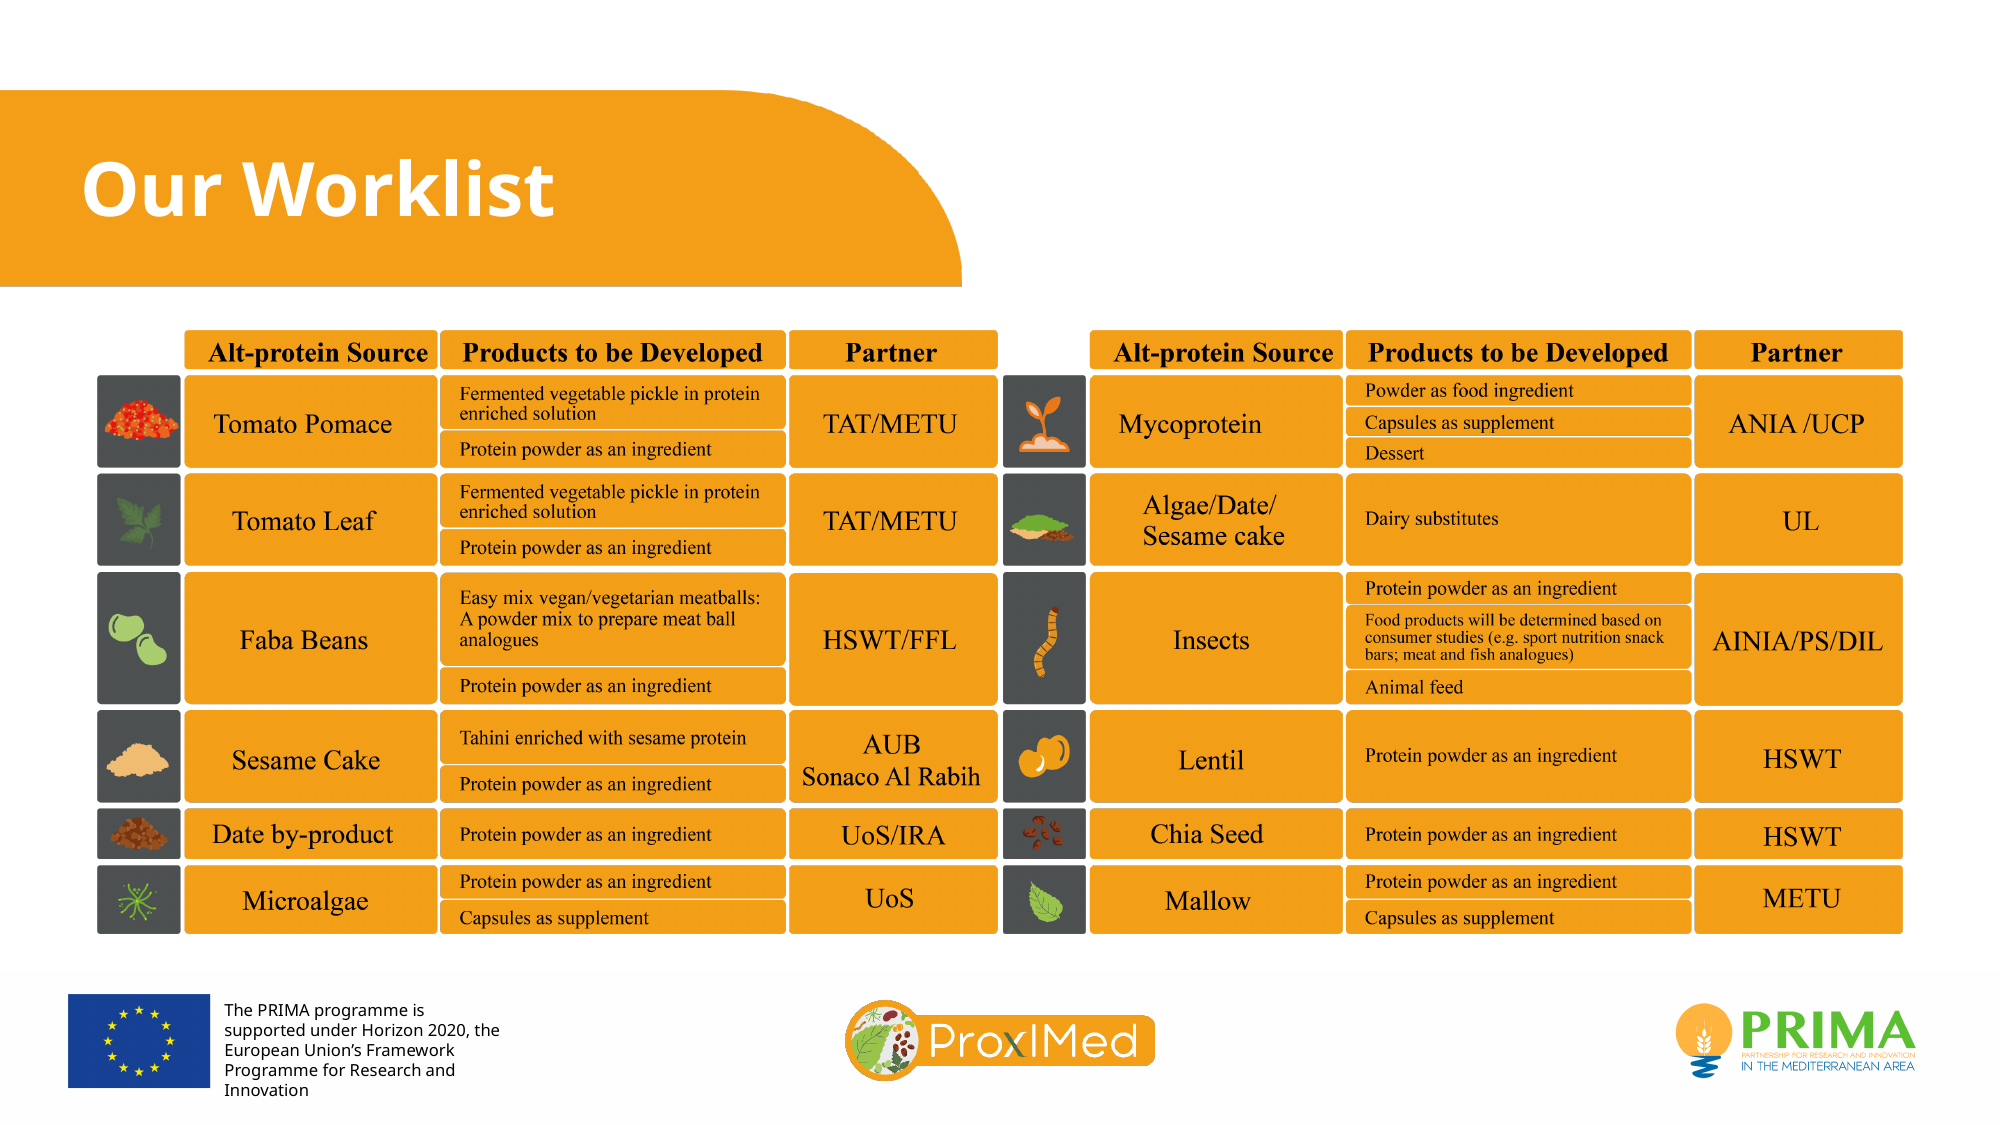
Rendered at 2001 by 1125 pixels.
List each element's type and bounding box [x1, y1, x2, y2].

picture [0, 971, 2000, 1125]
picture [97, 330, 1903, 934]
picture [0, 89, 962, 287]
